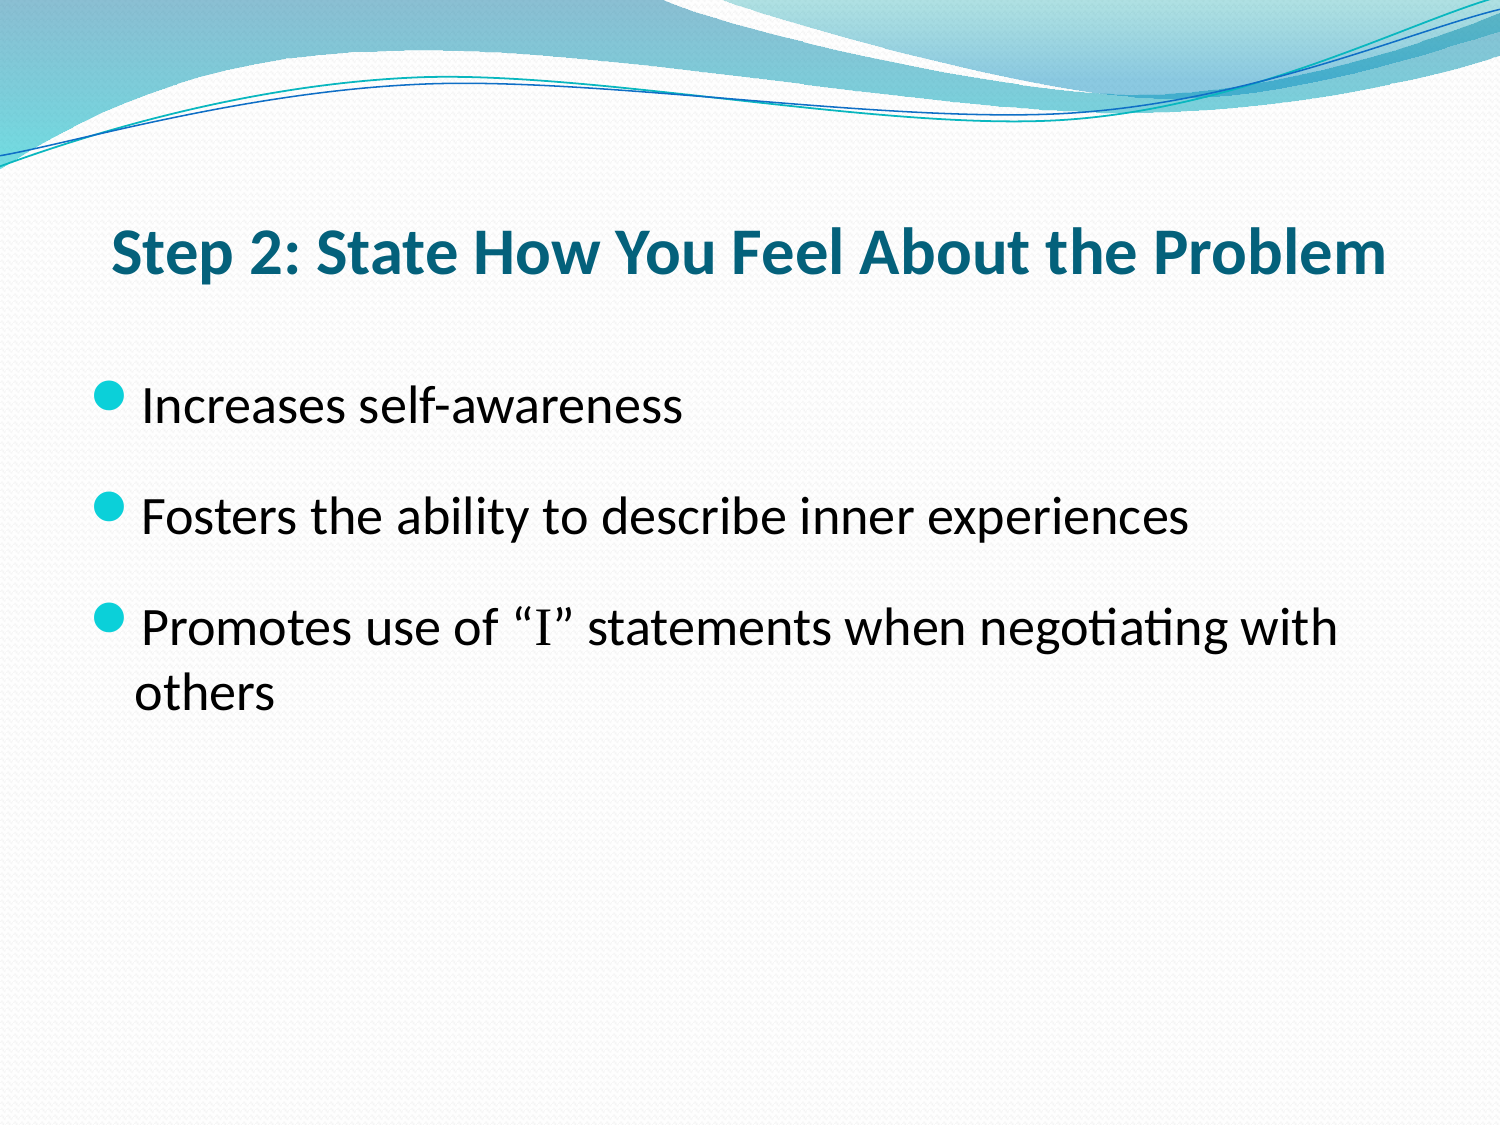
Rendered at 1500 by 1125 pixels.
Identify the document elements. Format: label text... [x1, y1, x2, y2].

list Increases self-awareness Fosters the ability to describe inner experiences Promotes use of “I” statements when negotiating with others [75, 362, 1425, 1038]
title Step 2: State How You Feel About the Problem [75, 115, 1425, 288]
